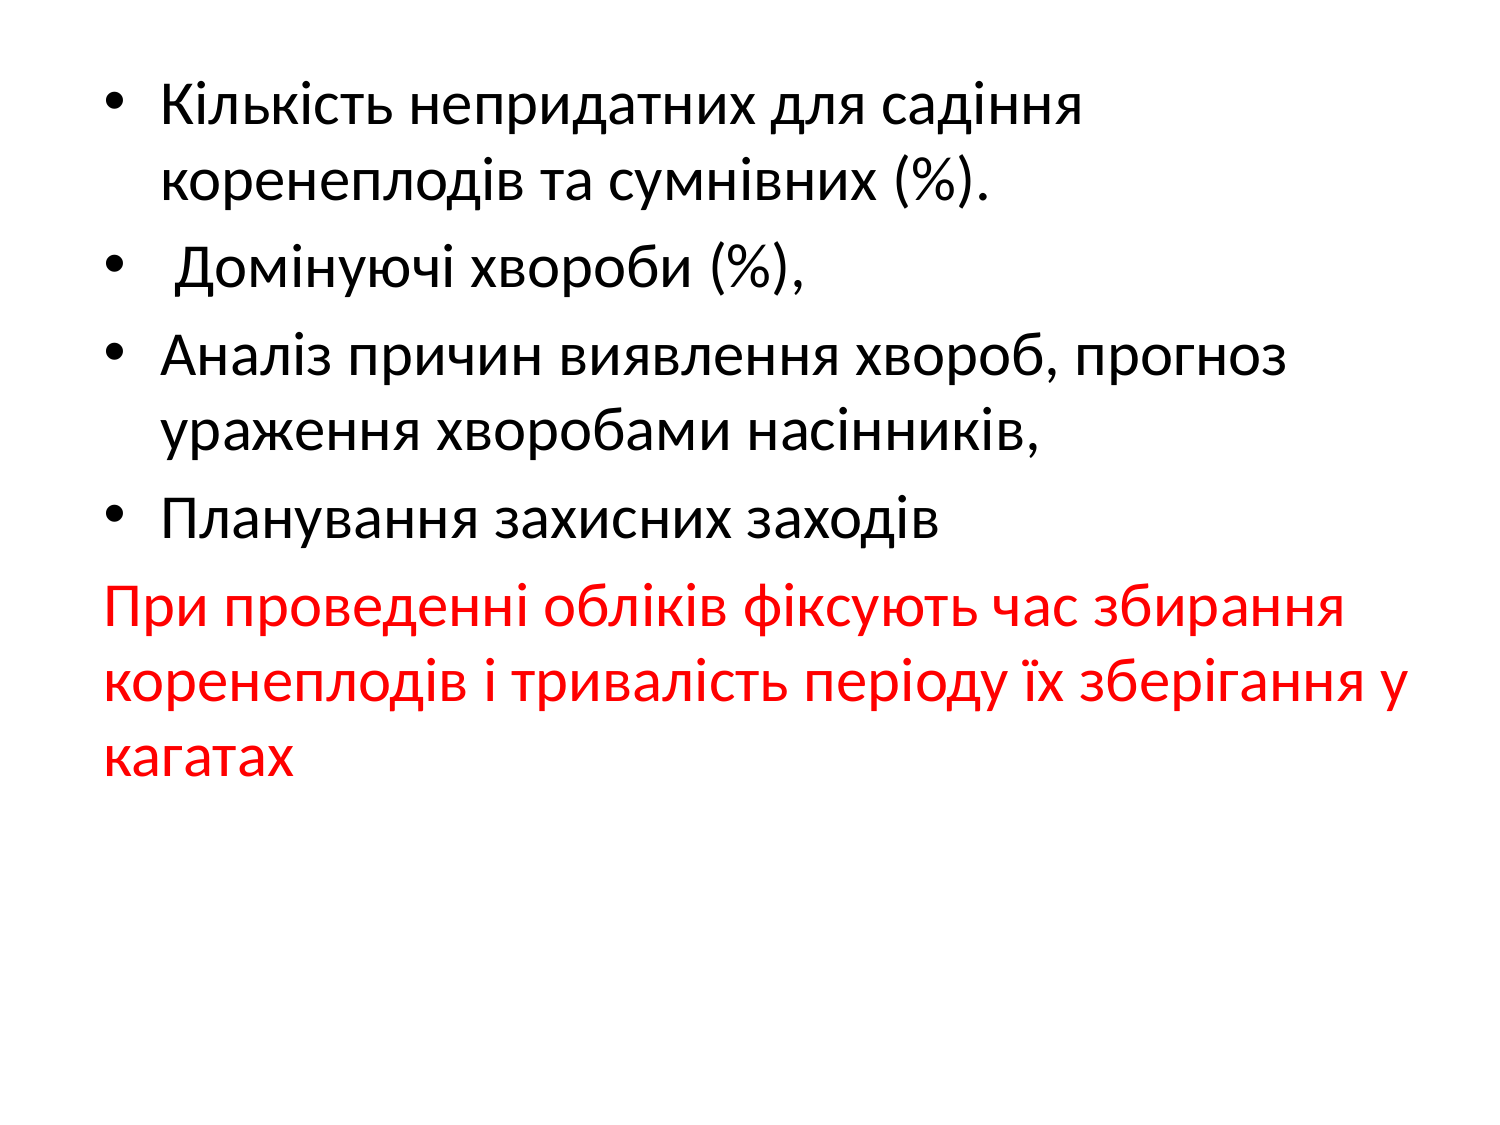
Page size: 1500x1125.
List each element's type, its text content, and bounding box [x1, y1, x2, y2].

list Кількість непридатних для садіння коренеплодів та сумнівних (%). Домінуючі хвороби (%), Аналіз причин виявлення хвороб, прогноз ураження хворобами насінників, Планування захисних заходів При проведенні обліків фіксують час збирання коренеплодів і тривалість періоду їх зберігання у кагатах [88, 54, 1439, 797]
